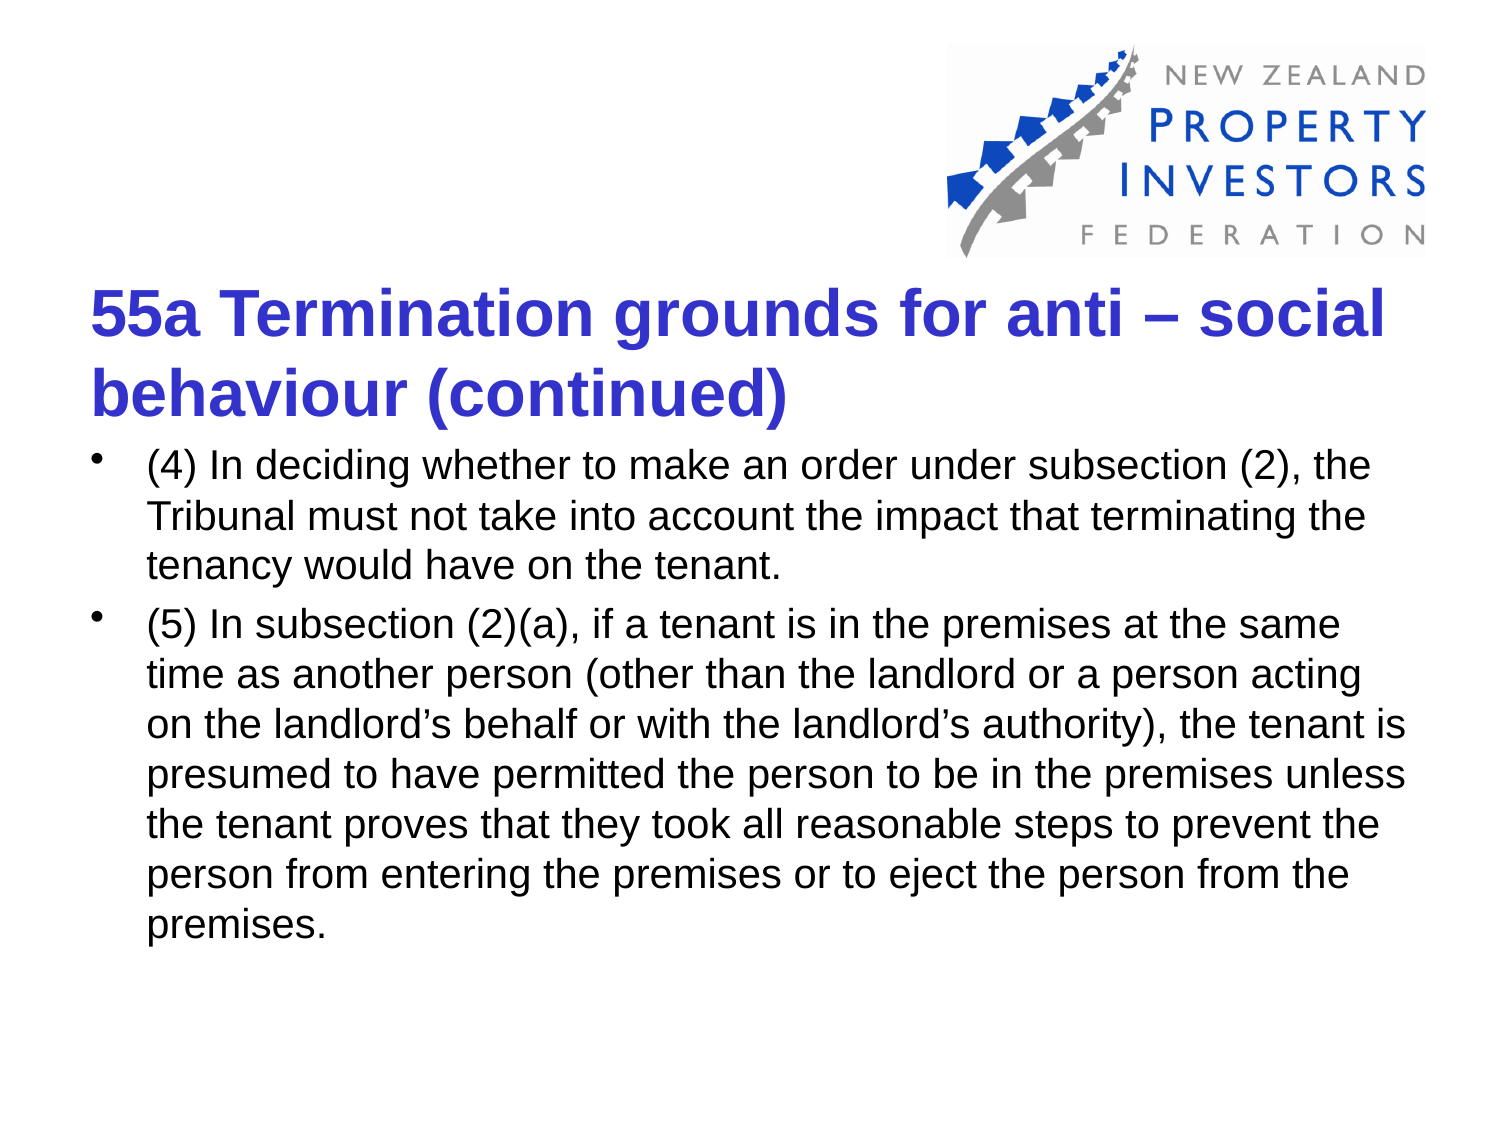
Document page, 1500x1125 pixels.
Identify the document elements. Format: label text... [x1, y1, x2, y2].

list 55a Termination grounds for anti – social behaviour (continued) (4) In deciding whether to make an order under subsection (2), the Tribunal must not take into account the impact that terminating the tenancy would have on the tenant. (5) In subsection (2)﻿(a), if a tenant is in the premises at the same time as another person (other than the landlord or a person acting on the landlord’s behalf or with the landlord’s authority), the tenant is presumed to have permitted the person to be in the premises unless the tenant proves that they took all reasonable steps to prevent the person from entering the premises or to eject the person from the premises. [74, 262, 1426, 1006]
picture [946, 44, 1426, 258]
